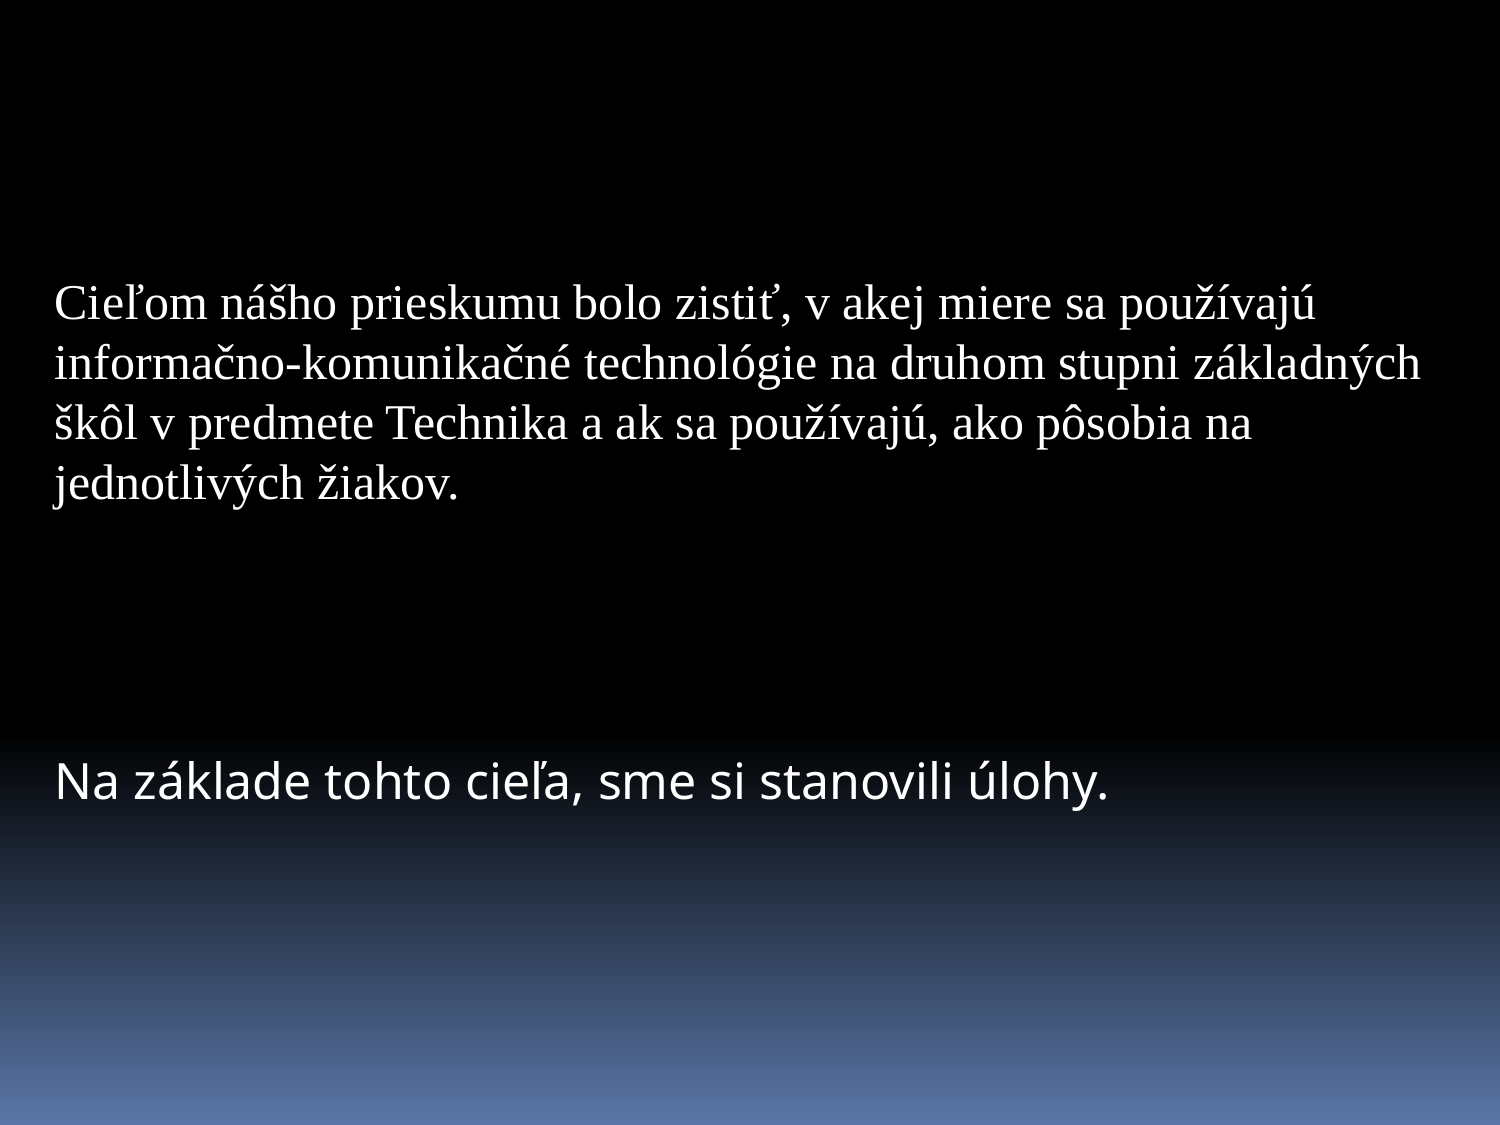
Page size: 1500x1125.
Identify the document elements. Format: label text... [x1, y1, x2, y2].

text_box Cieľom nášho prieskumu bolo zistiť, v akej miere sa používajú informačno-komunikačné technológie na druhom stupni základných škôl v predmete Technika a ak sa používajú, ako pôsobia na jednotlivých žiakov. Na základe tohto cieľa, sme si stanovili úlohy. [40, 261, 1450, 877]
